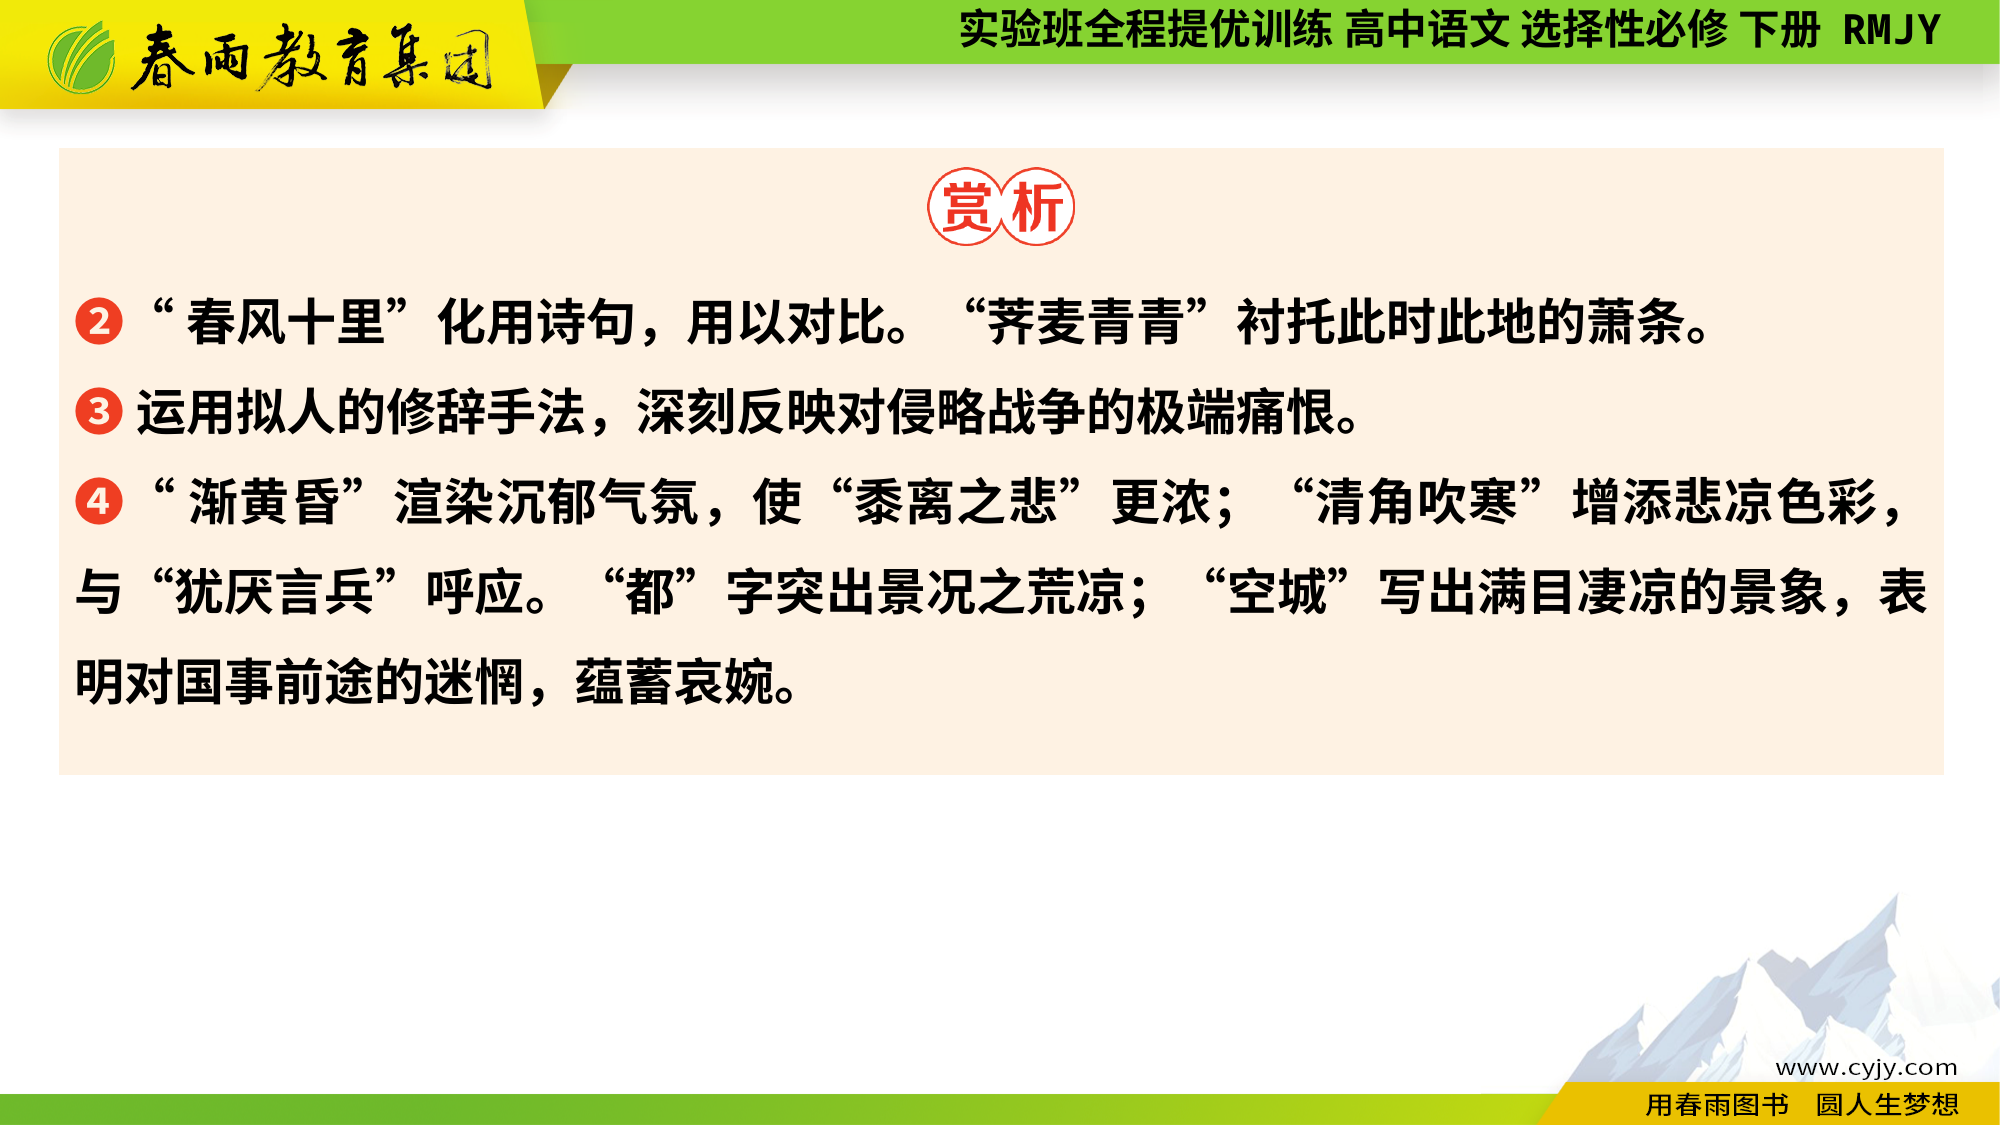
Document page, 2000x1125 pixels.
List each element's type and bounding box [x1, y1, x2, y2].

picture [0, 0, 2000, 1125]
text_box [58, 148, 1944, 776]
